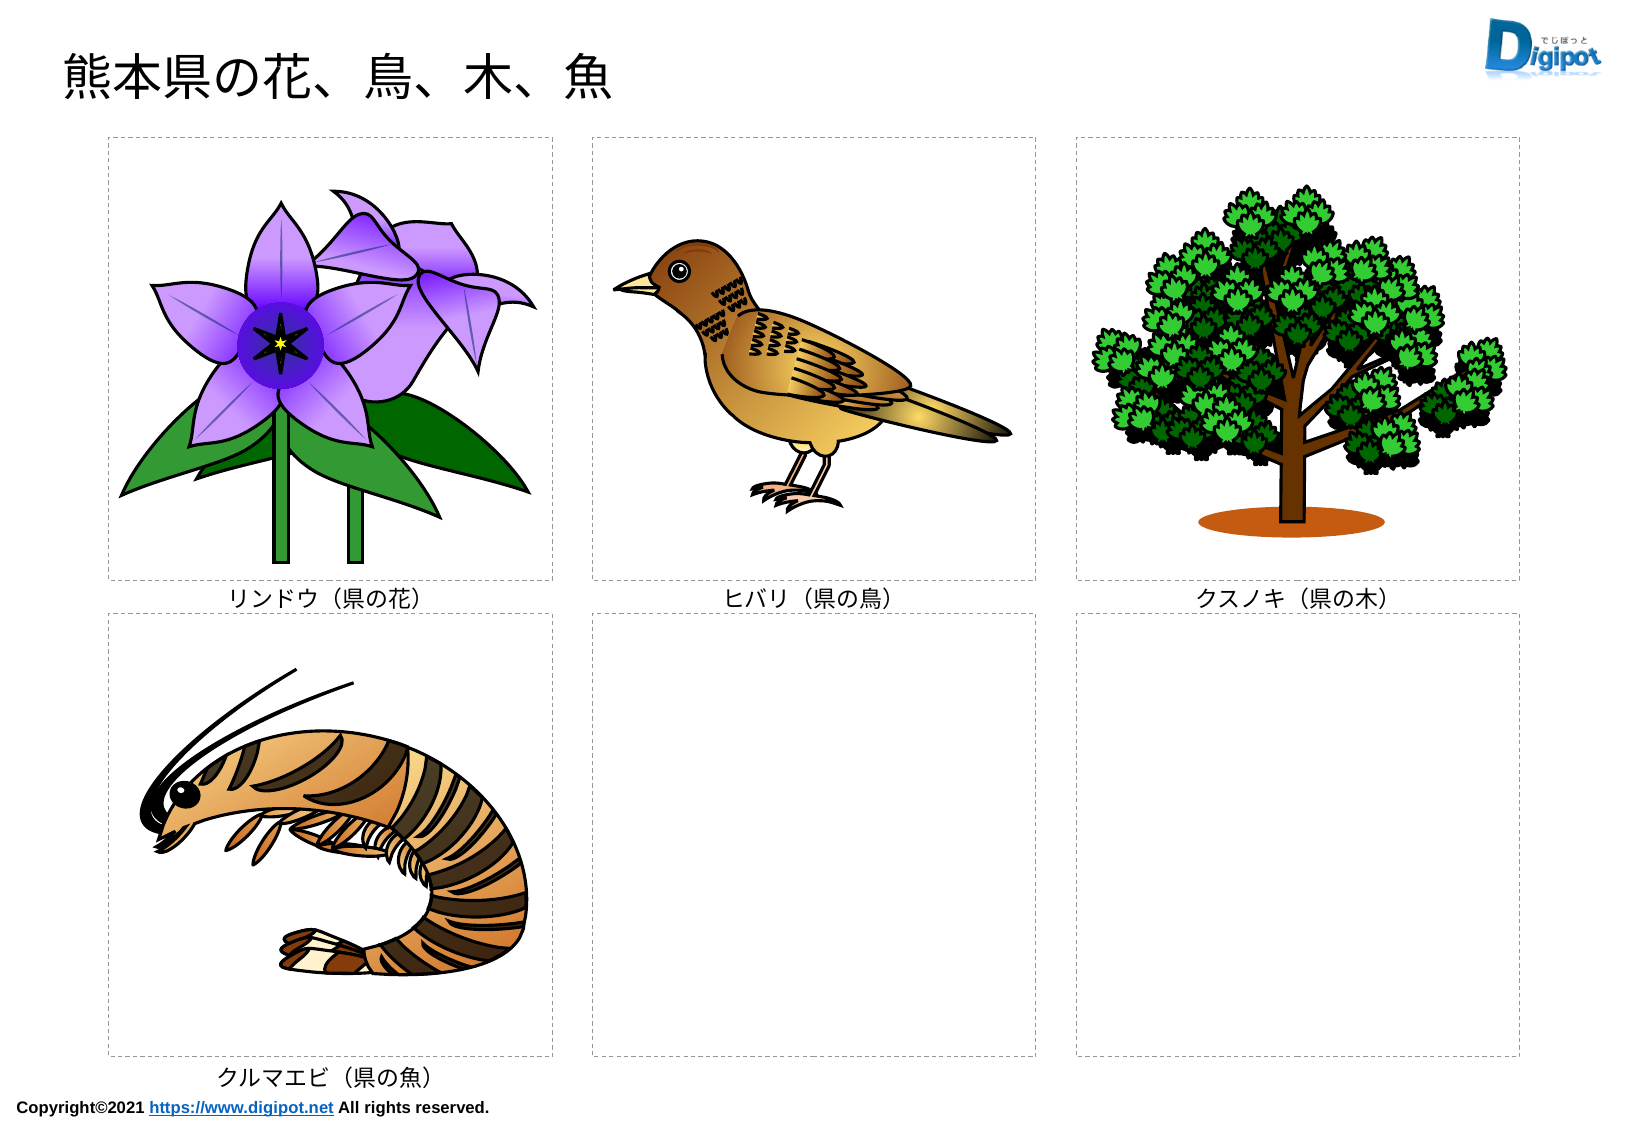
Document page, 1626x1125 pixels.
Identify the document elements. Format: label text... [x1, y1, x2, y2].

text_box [120, 715, 535, 992]
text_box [613, 240, 1014, 512]
picture [1485, 18, 1602, 82]
text_box 熊本県の花、鳥、木、魚 [48, 38, 628, 113]
text_box リンドウ（県の花） [104, 577, 558, 620]
text_box ヒバリ（県の鳥） [587, 577, 1041, 620]
text_box クルマエビ（県の魚） [104, 1056, 558, 1099]
text_box クスノキ（県の木） [1071, 577, 1525, 620]
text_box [121, 203, 529, 563]
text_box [1089, 186, 1511, 538]
